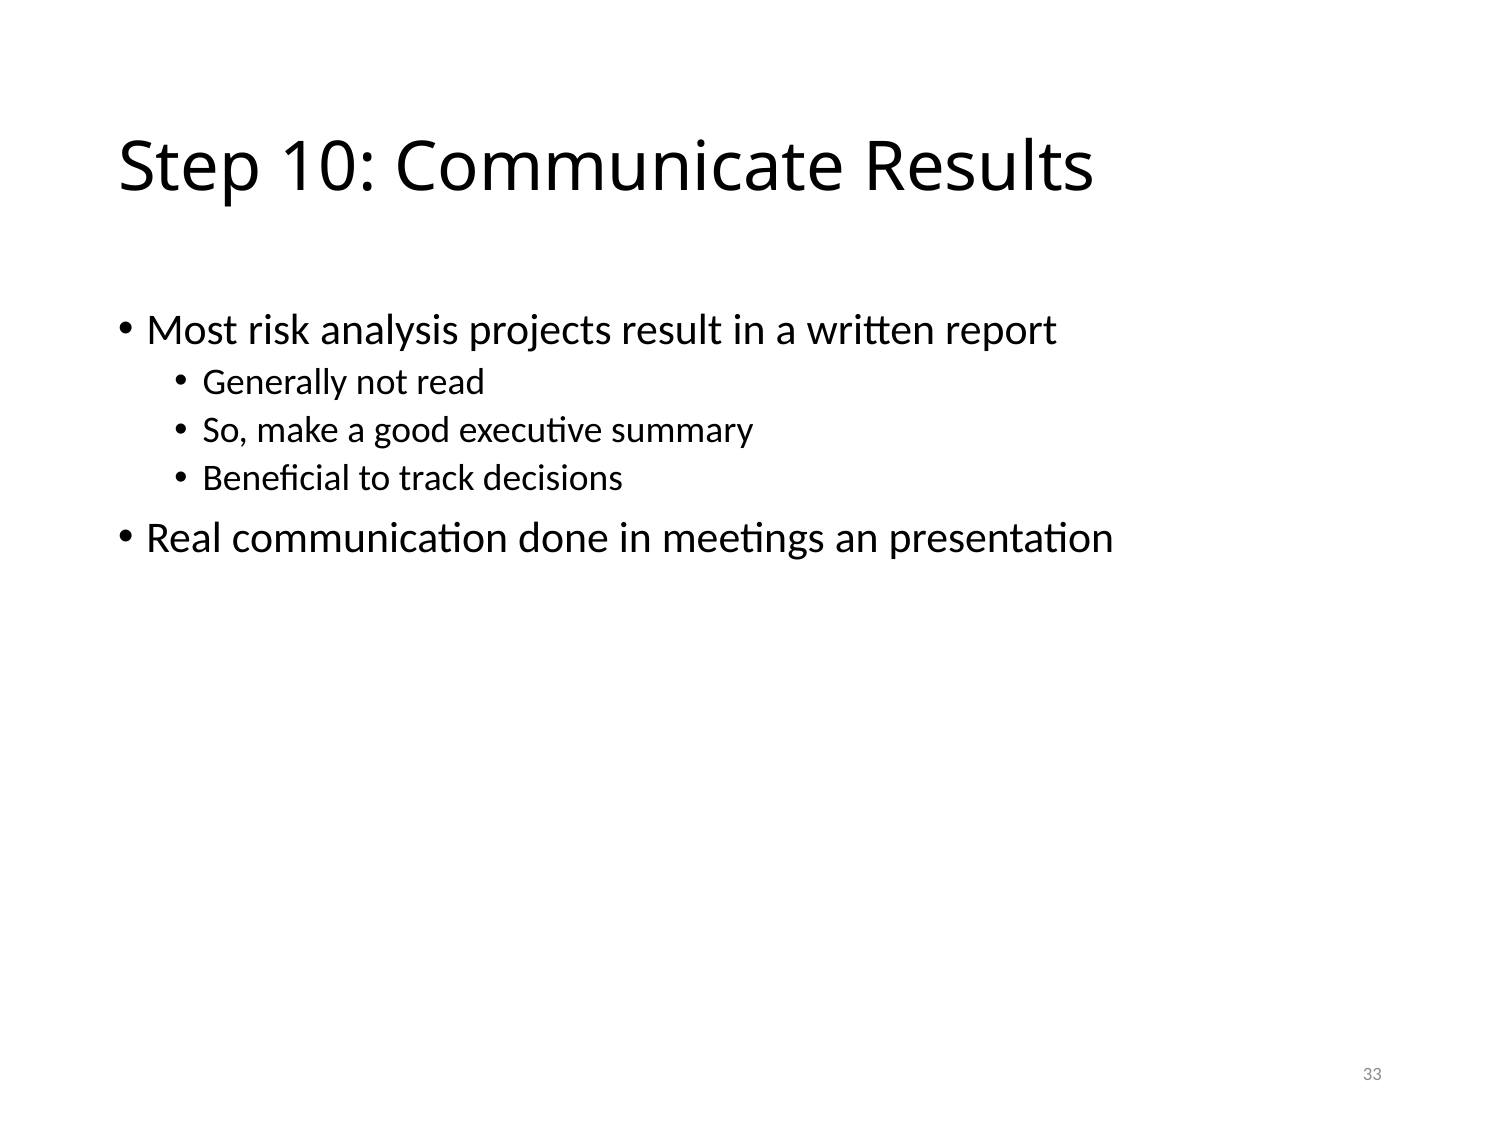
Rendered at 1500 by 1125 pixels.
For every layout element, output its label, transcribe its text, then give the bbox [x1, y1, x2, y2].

slide_number 33 [1059, 1042, 1397, 1103]
title Step 10: Communicate Results [103, 59, 1397, 278]
list Most risk analysis projects result in a written report Generally not read So, make a good executive summary Beneficial to track decisions Real communication done in meetings an presentation [103, 299, 1397, 1014]
